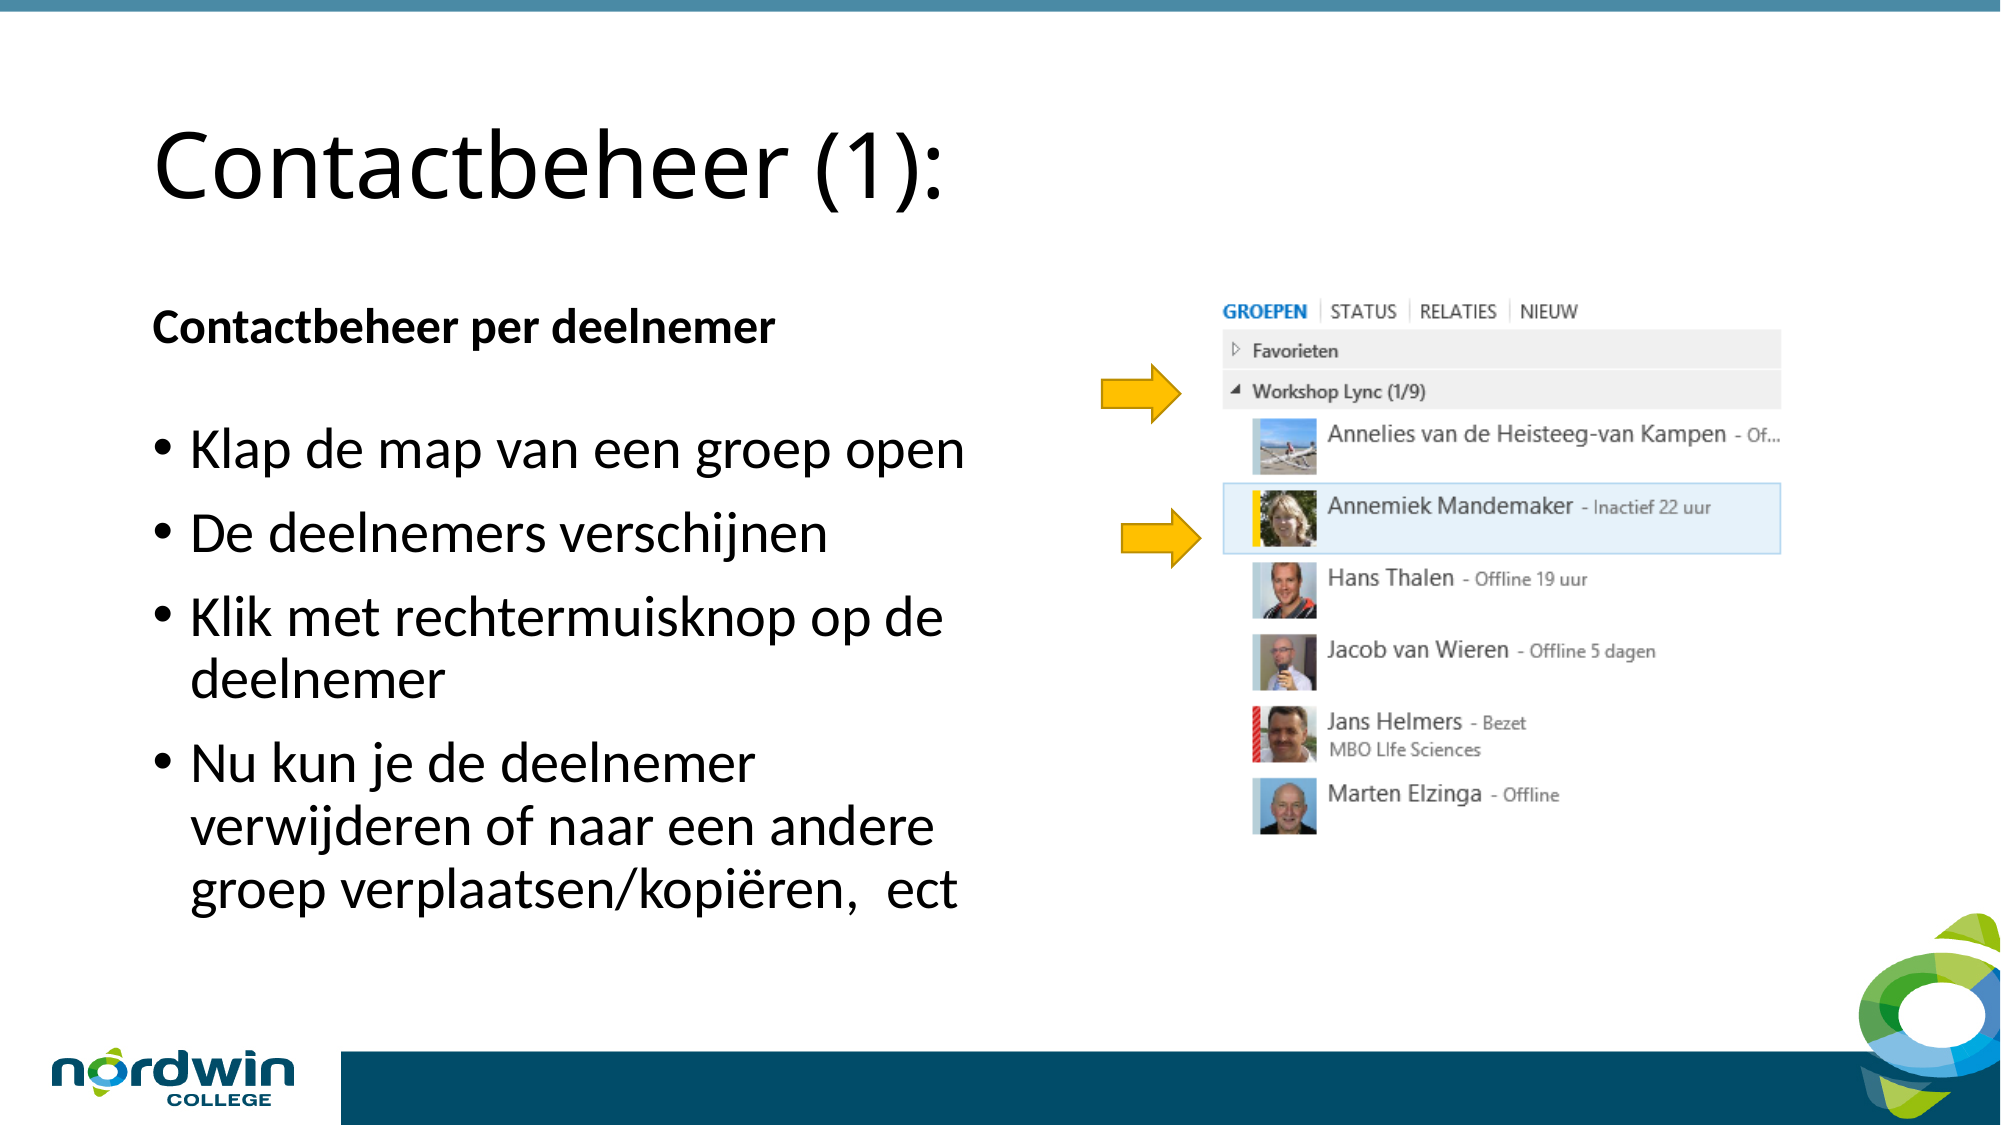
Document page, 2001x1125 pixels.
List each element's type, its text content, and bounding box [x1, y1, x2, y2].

list Contactbeheer per deelnemer [137, 275, 984, 363]
picture [0, 0, 2001, 1125]
list Klap de map van een groep open De deelnemers verschijnen Klik met rechtermuisknop op de deelnemer Nu kun je de deelnemer verwijderen of naar een andere groep verplaatsen/kopiëren, ect [137, 410, 984, 1016]
title Contactbeheer (1): [137, 59, 1863, 278]
picture [1862, 1068, 1948, 1118]
text_box [1100, 363, 1182, 425]
text_box [1120, 507, 1202, 569]
